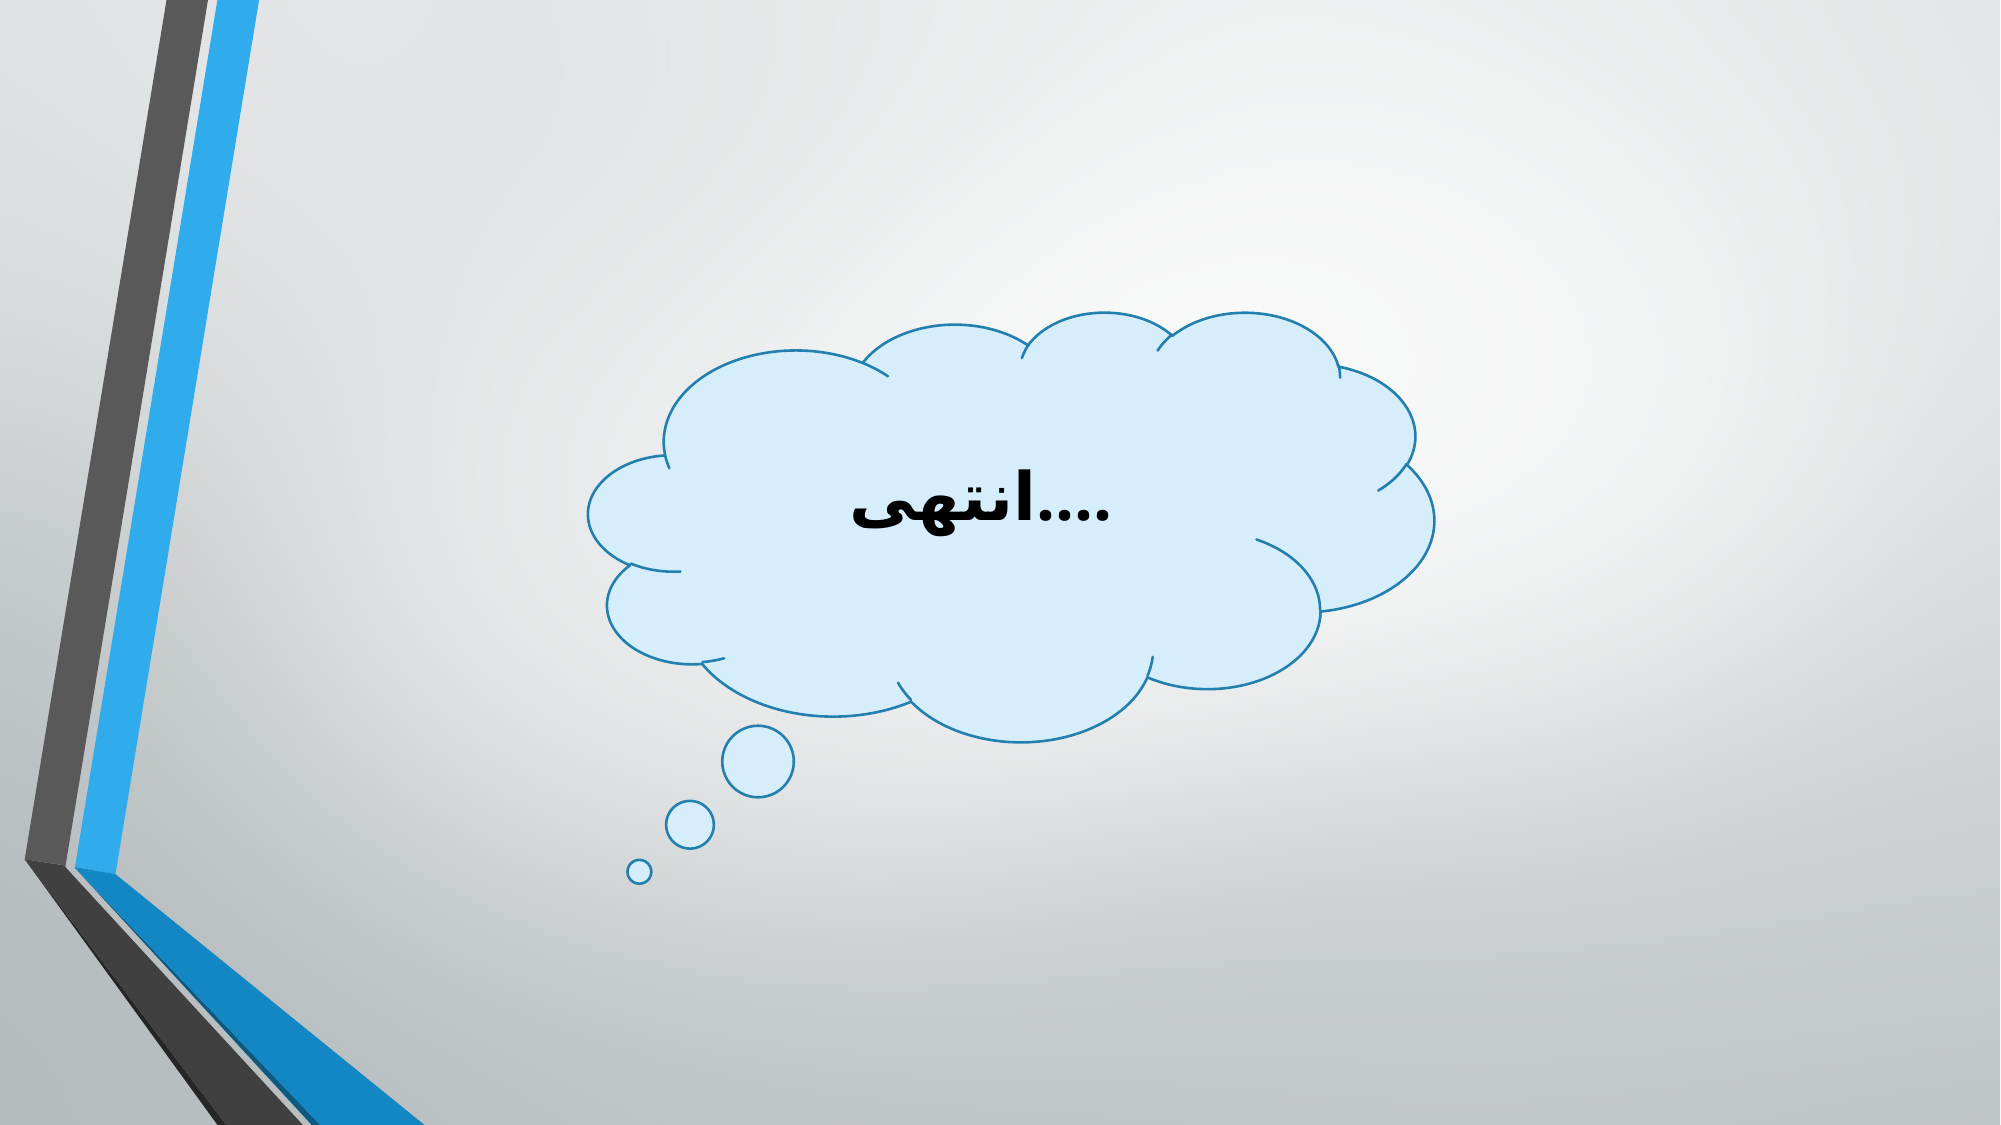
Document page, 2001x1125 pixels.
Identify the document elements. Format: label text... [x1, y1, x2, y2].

text_box انتهى.... [586, 311, 1436, 744]
text_box انتهى.... [626, 858, 653, 885]
text_box انتهى.... [664, 799, 716, 850]
text_box انتهى.... [720, 724, 796, 799]
